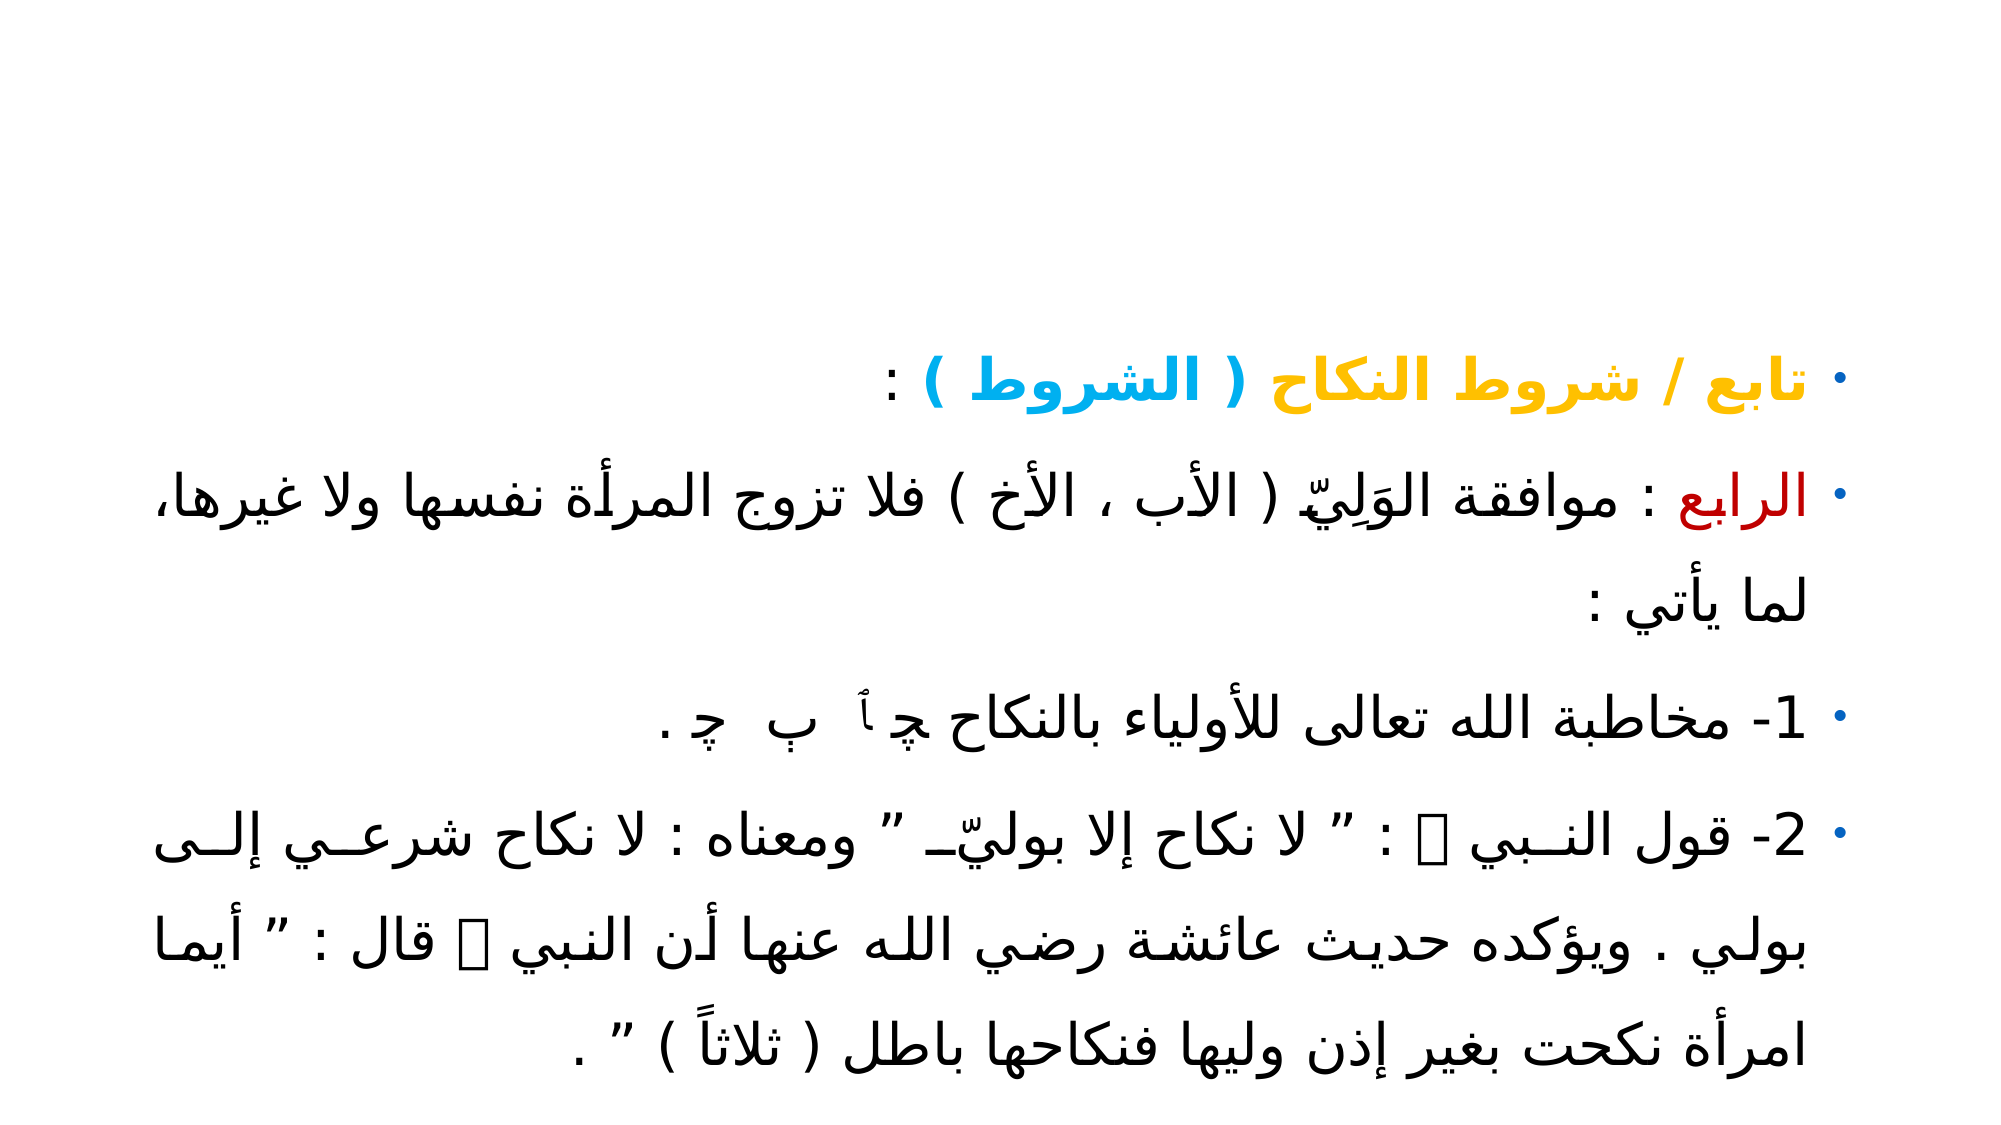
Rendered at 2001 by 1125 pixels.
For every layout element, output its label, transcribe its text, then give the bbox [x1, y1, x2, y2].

list تابع / شروط النكاح ( الشروط ) : الرابع : موافقة الوَلِيّ ( الأب ، الأخ ) فلا تزوج المرأة نفسها ولا غيرها، لما يأتي : 1- مخاطبة الله تعالى للأولياء بالنكاح ﭽ ﭑ ﭒ ﭼ . 2- قول النبي  : ” لا نكاح إلا بوليّ ” ومعناه : لا نكاح شرعي إلى بولي . ويؤكده حديث عائشة رضي الله عنها أن النبي  قال : ” أيما امرأة نكحت بغير إذن وليها فنكاحها باطل ( ثلاثاً ) ” . [137, 299, 1863, 1014]
